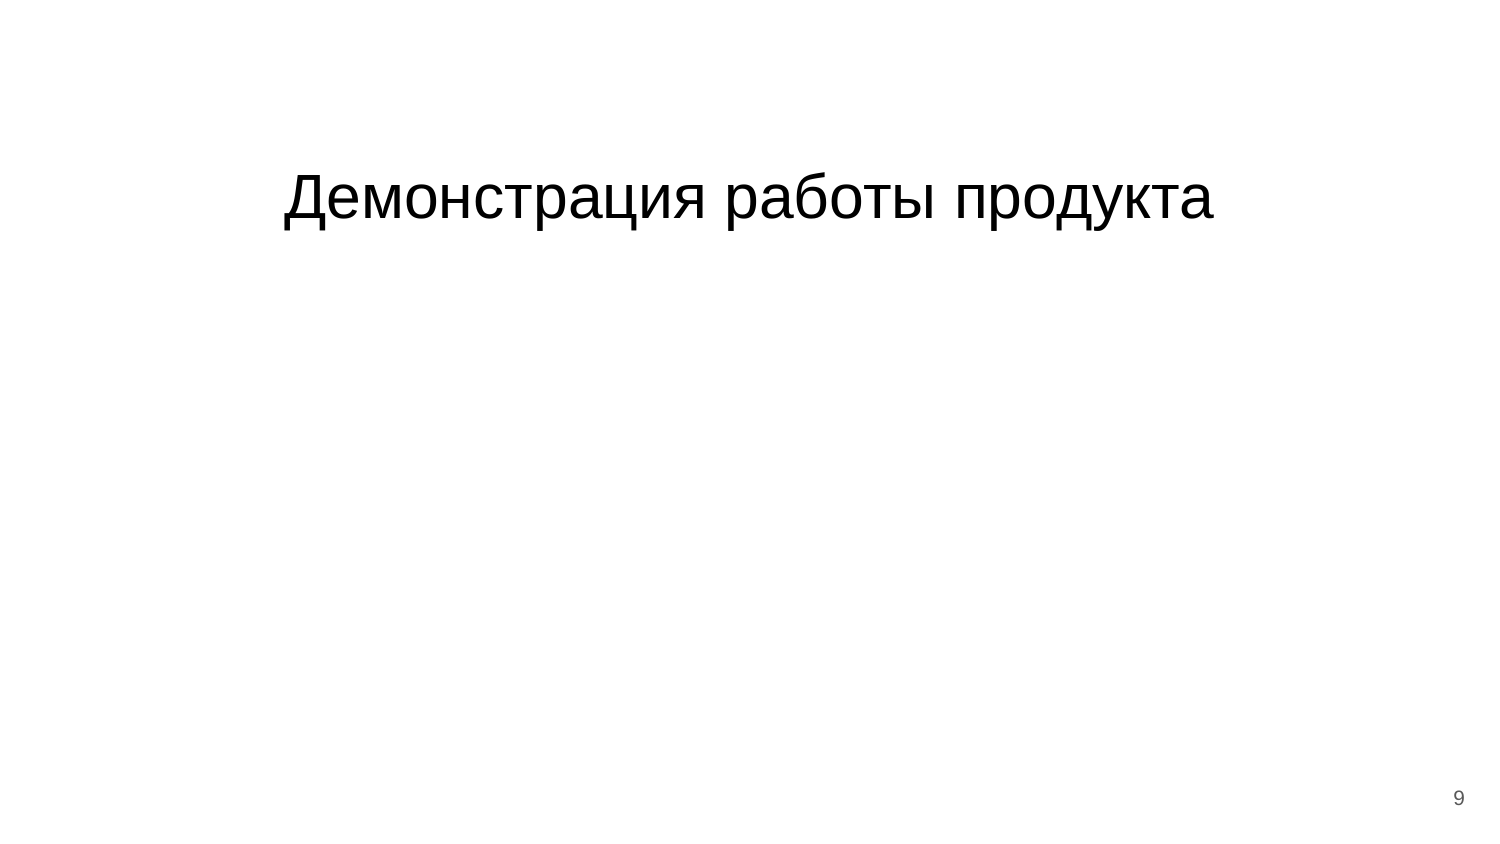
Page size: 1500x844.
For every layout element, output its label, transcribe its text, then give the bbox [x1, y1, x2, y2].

slide_number ‹#› [1389, 764, 1480, 830]
list Демонстрация работы продукта [51, 130, 1449, 691]
